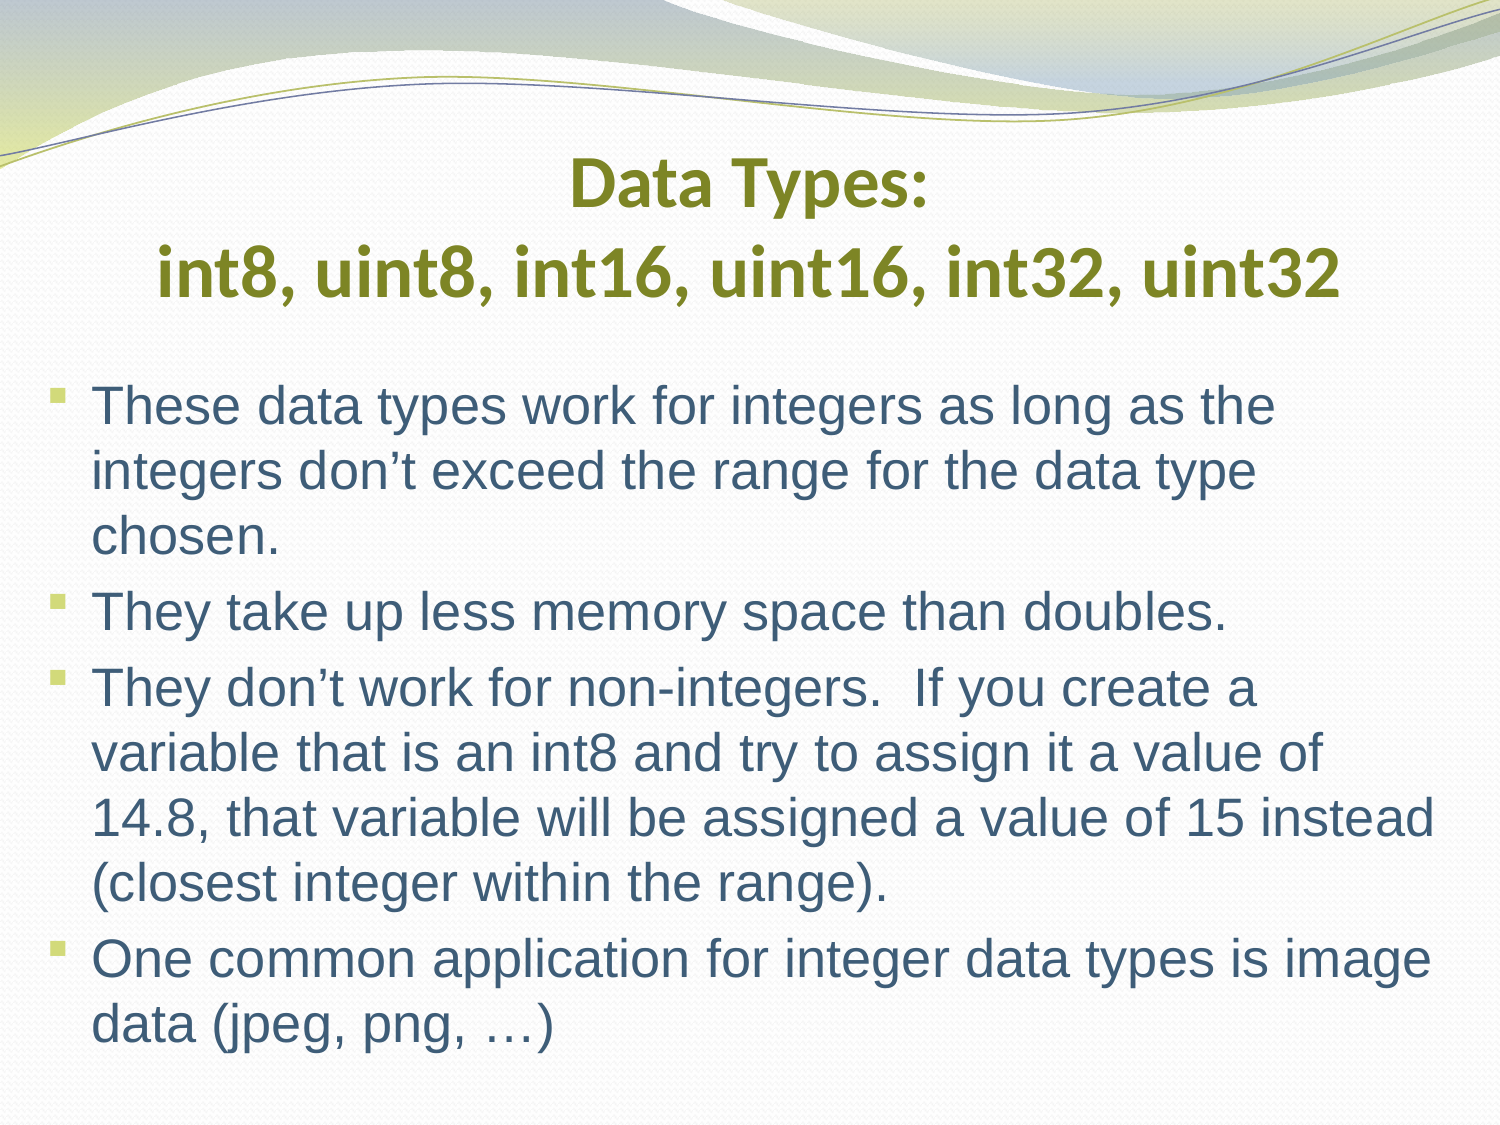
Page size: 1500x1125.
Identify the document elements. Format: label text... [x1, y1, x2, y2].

list These data types work for integers as long as the integers don’t exceed the range for the data type chosen. They take up less memory space than doubles. They don’t work for non-integers. If you create a variable that is an int8 and try to assign it a value of 14.8, that variable will be assigned a value of 15 instead (closest integer within the range). One common application for integer data types is image data (jpeg, png, …) [31, 362, 1469, 1088]
title Data Types: int8, uint8, int16, uint16, int32, uint32 [0, 125, 1500, 313]
